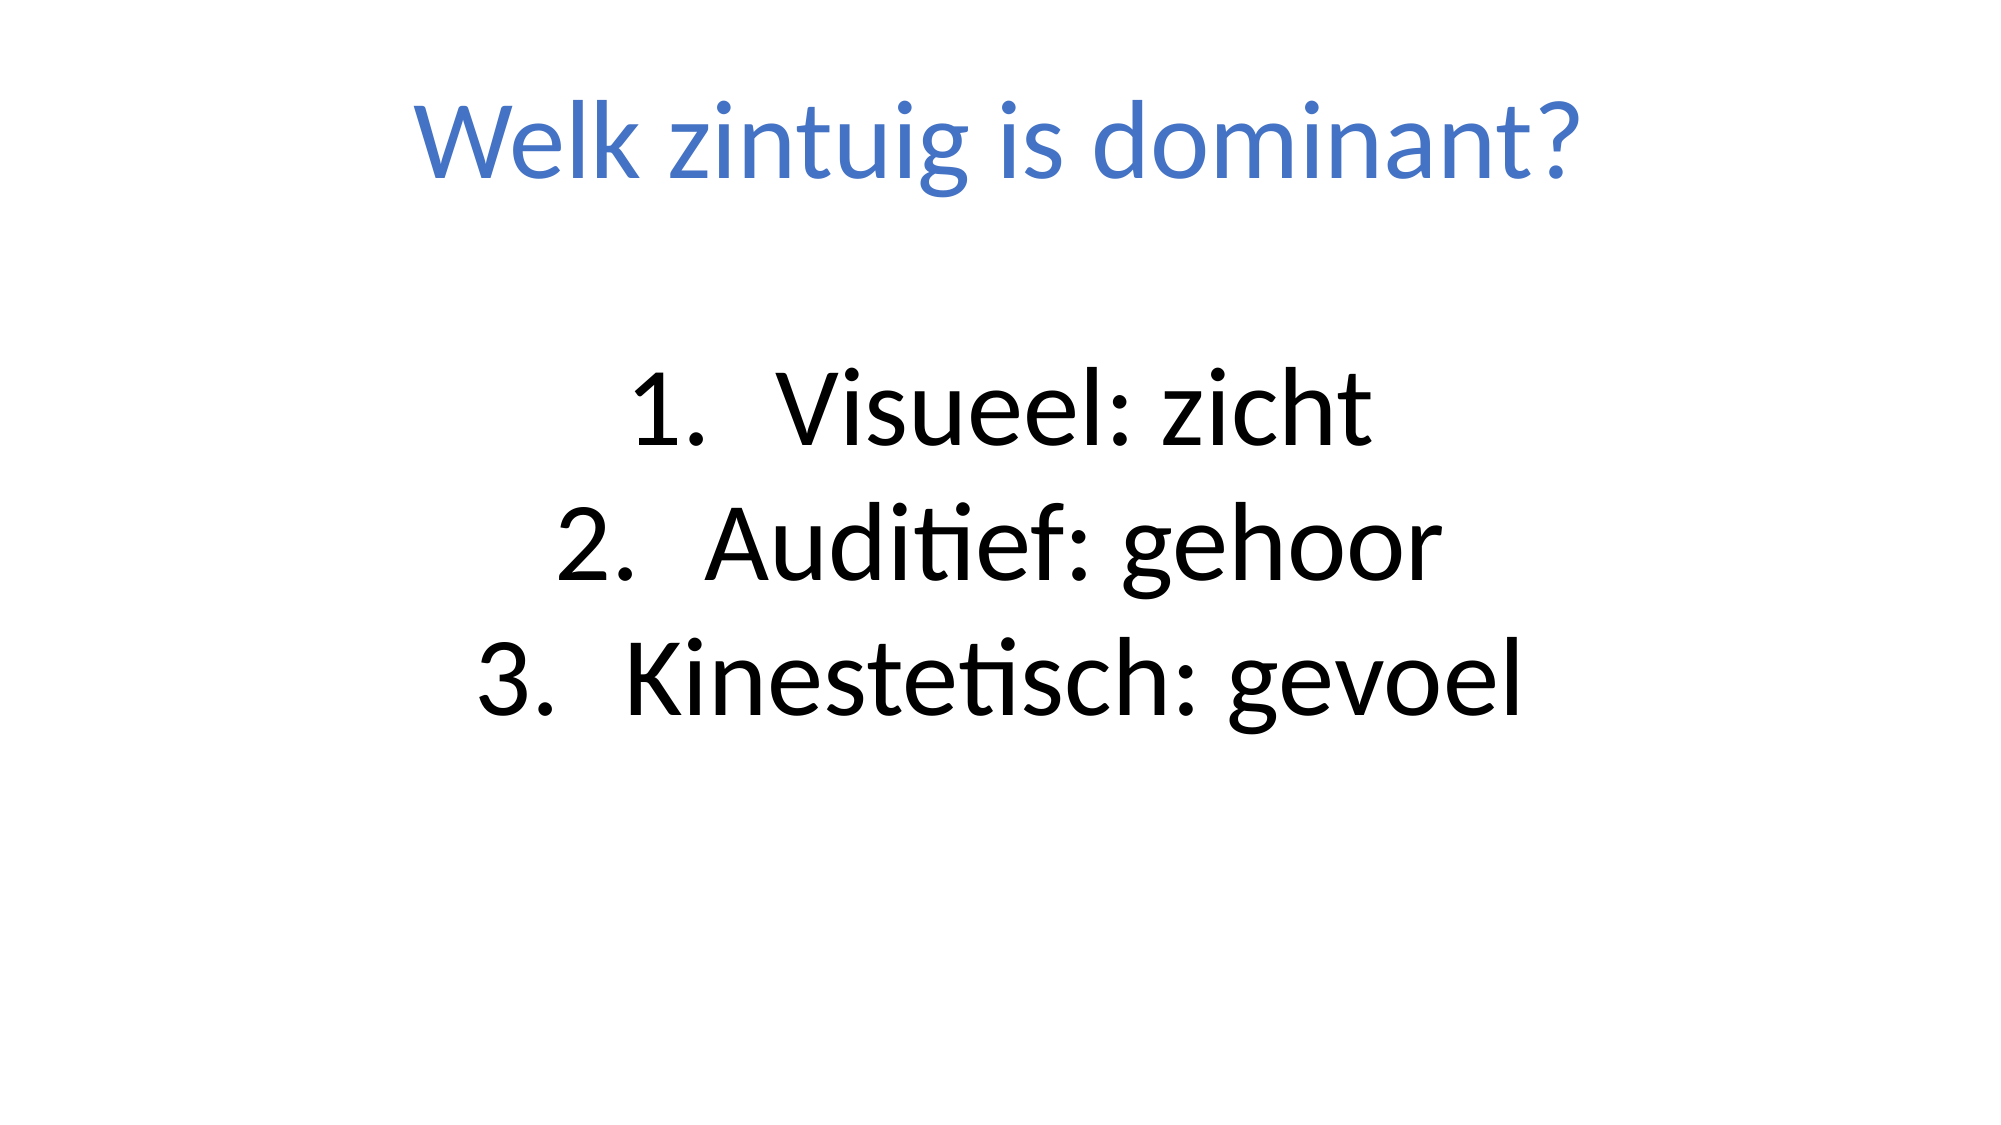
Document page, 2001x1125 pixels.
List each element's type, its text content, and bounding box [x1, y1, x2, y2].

text_box Welk zintuig is dominant? [397, 58, 1602, 209]
text_box Visueel: zicht Auditief: gehoor Kinestetisch: gevoel [459, 325, 1541, 746]
